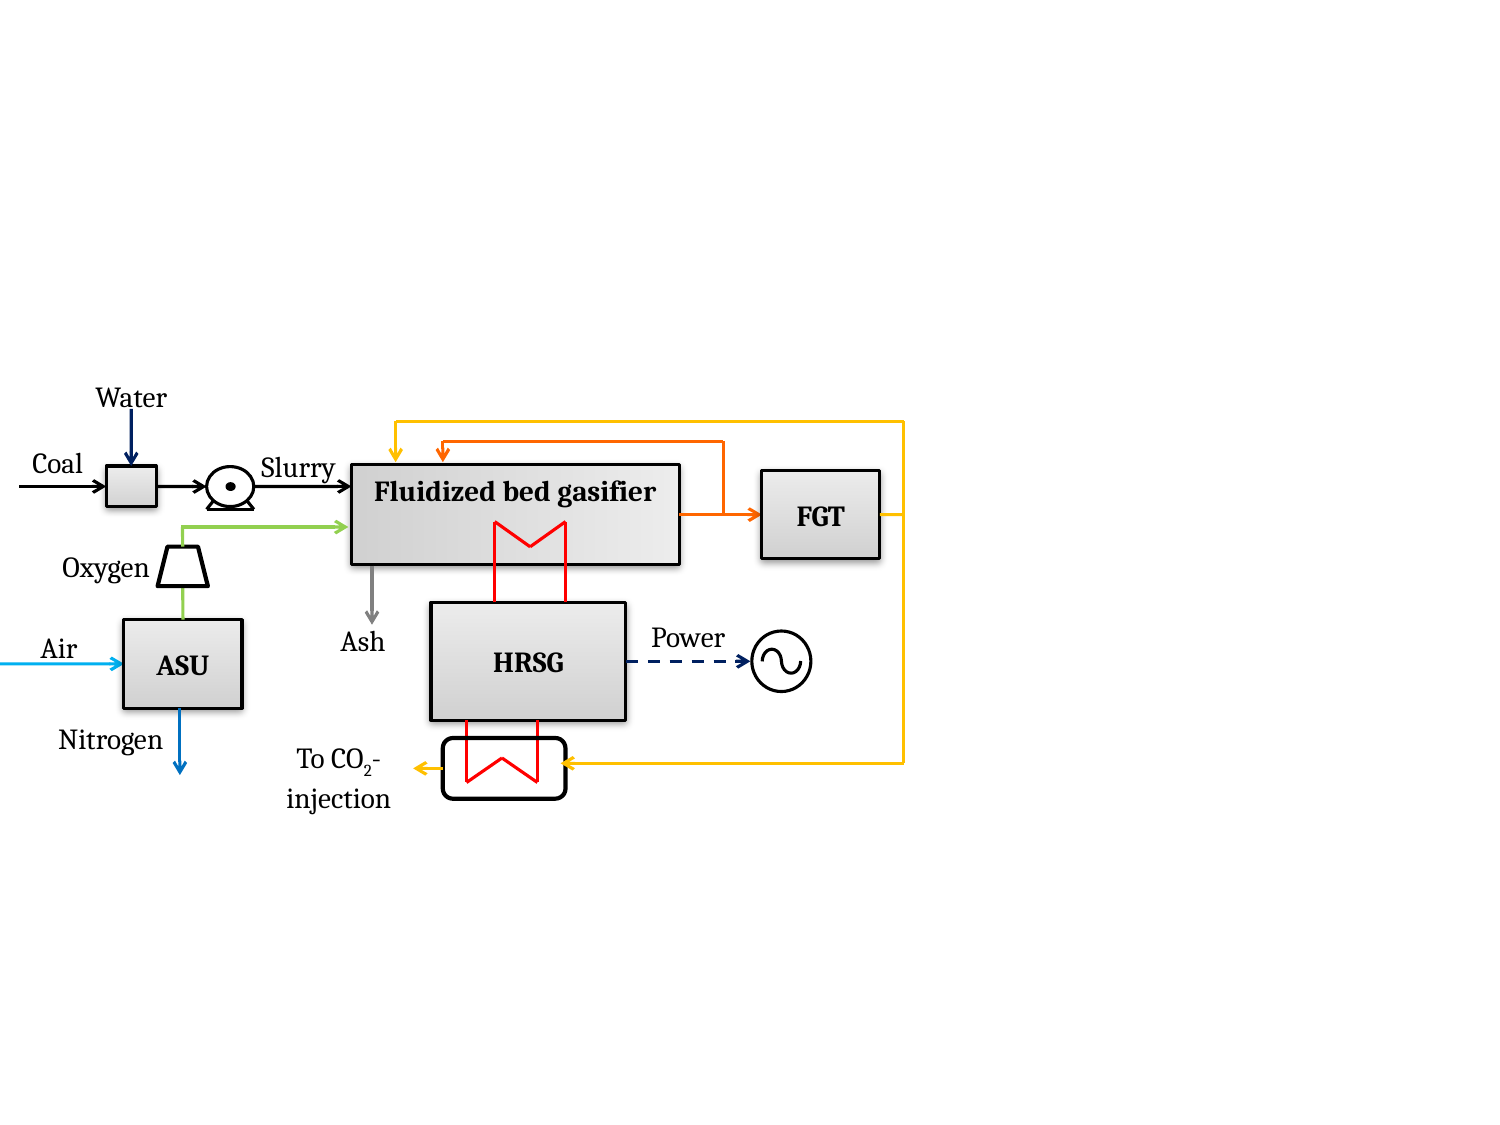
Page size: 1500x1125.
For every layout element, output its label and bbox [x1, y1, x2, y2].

text_box [0, 370, 904, 819]
